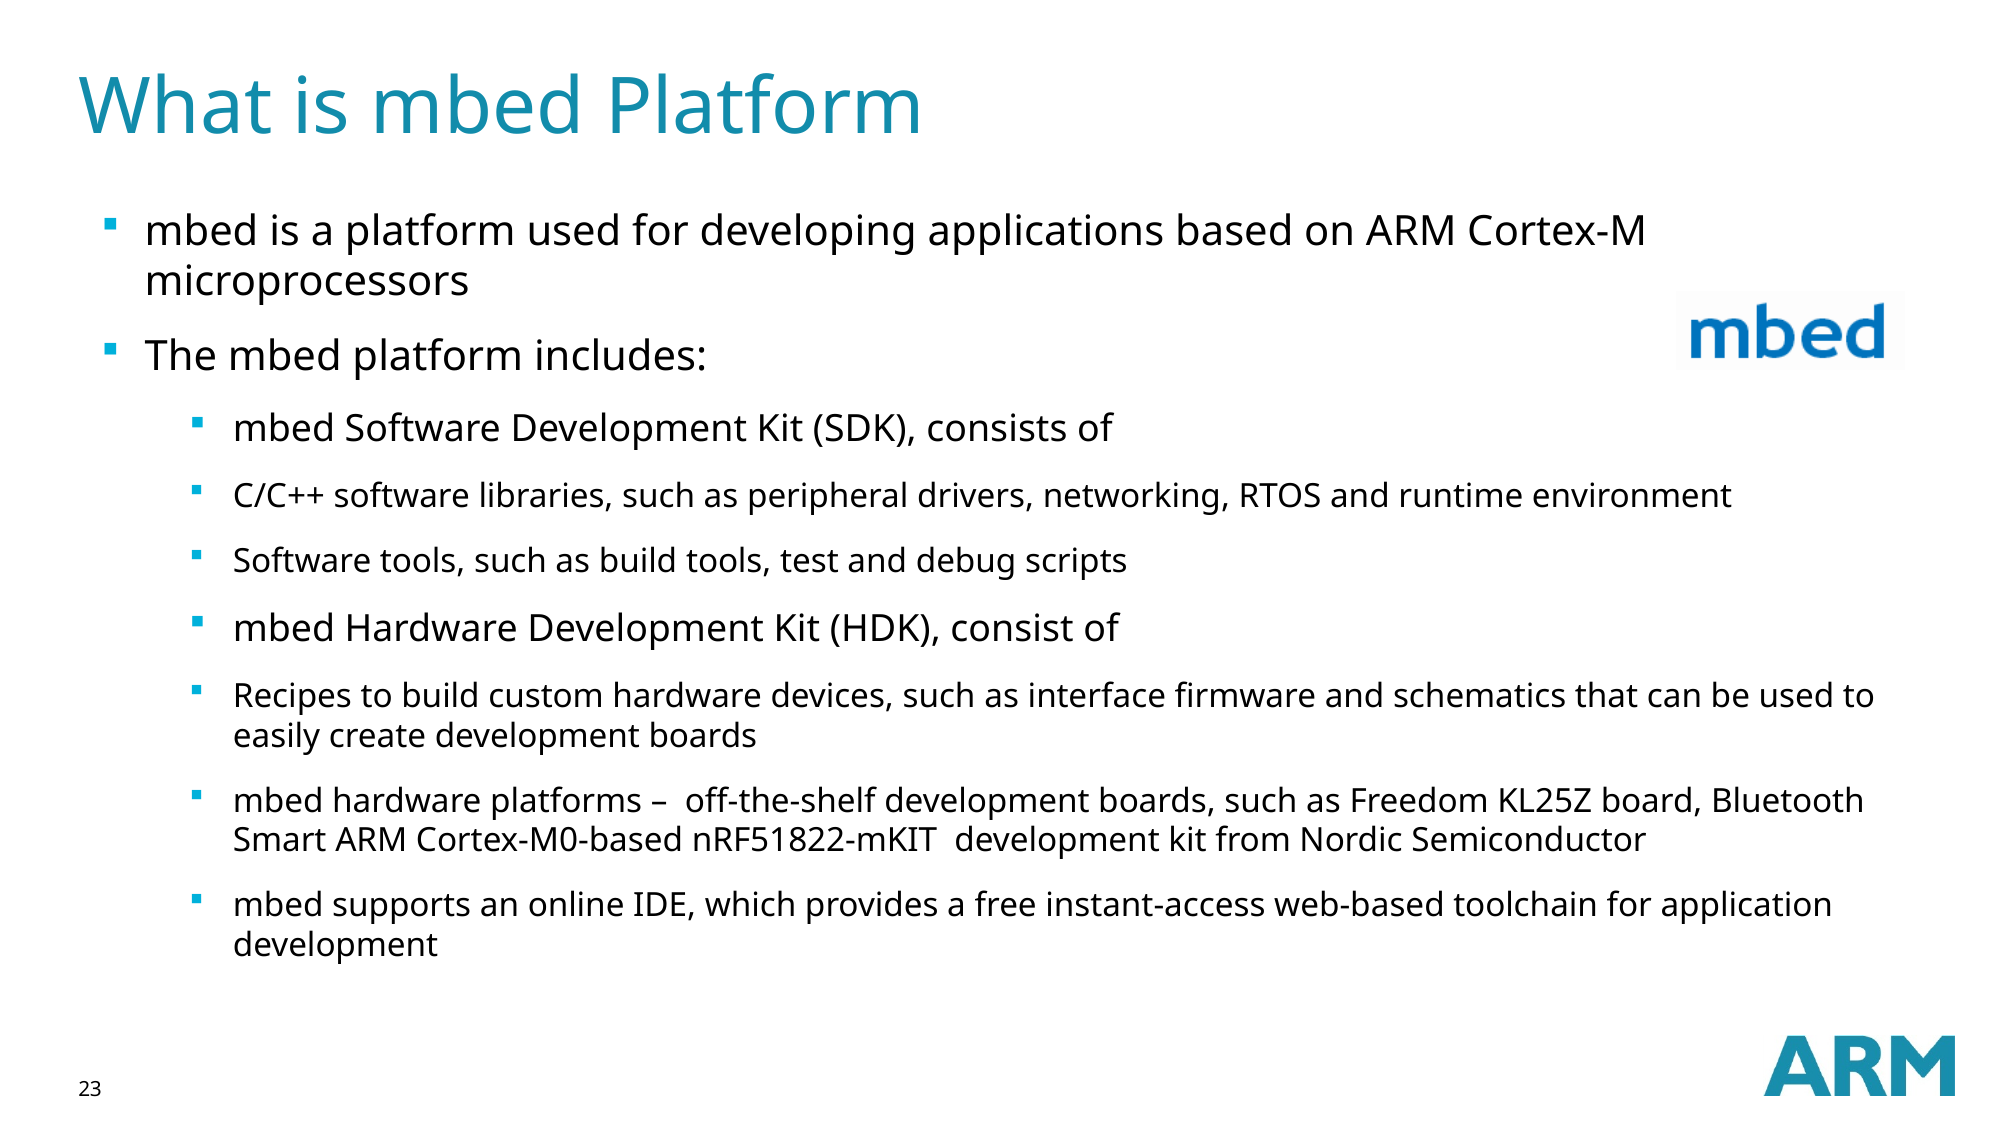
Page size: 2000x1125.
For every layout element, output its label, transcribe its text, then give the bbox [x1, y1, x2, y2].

list mbed is a platform used for developing applications based on ARM Cortex-M microprocessors The mbed platform includes: mbed Software Development Kit (SDK), consists of C/C++ software libraries, such as peripheral drivers, networking, RTOS and runtime environment Software tools, such as build tools, test and debug scripts mbed Hardware Development Kit (HDK), consist of Recipes to build custom hardware devices, such as interface firmware and schematics that can be used to easily create development boards mbed hardware platforms – off-the-shelf development boards, such as Freedom KL25Z board, Bluetooth Smart ARM Cortex-M0-based nRF51822-mKIT development kit from Nordic Semiconductor mbed supports an online IDE, which provides a free instant-access web-based toolchain for application development [101, 204, 1905, 1038]
picture [1763, 1035, 1955, 1096]
picture [1676, 291, 1905, 370]
title What is mbed Platform [78, 55, 1910, 150]
